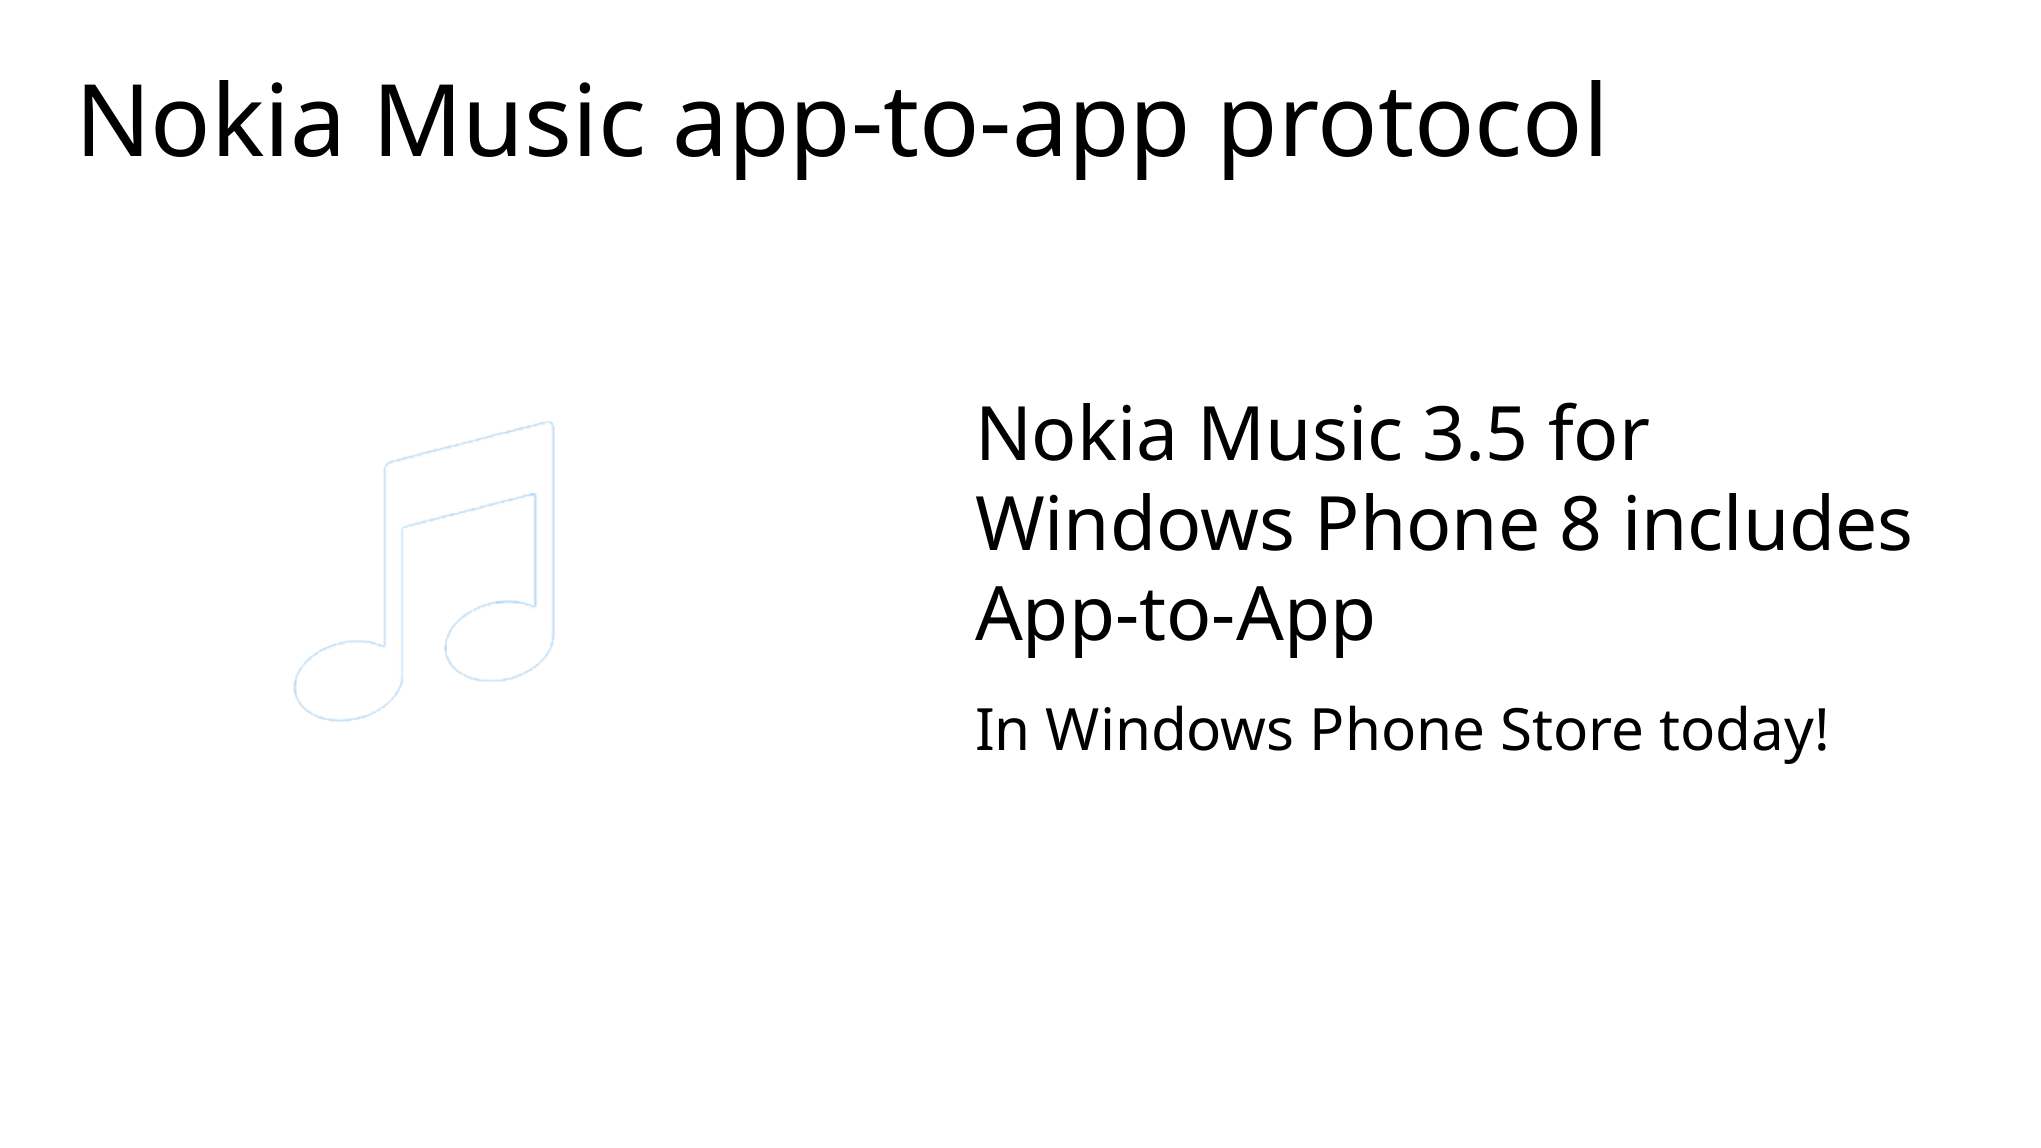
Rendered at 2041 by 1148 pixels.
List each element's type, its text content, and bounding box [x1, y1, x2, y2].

list Nokia Music 3.5 for Windows Phone 8 includes App-to-App In Windows Phone Store today! [945, 498, 1996, 649]
picture [273, 408, 570, 744]
list Nokia Music app-to-app protocol [45, 48, 1996, 199]
